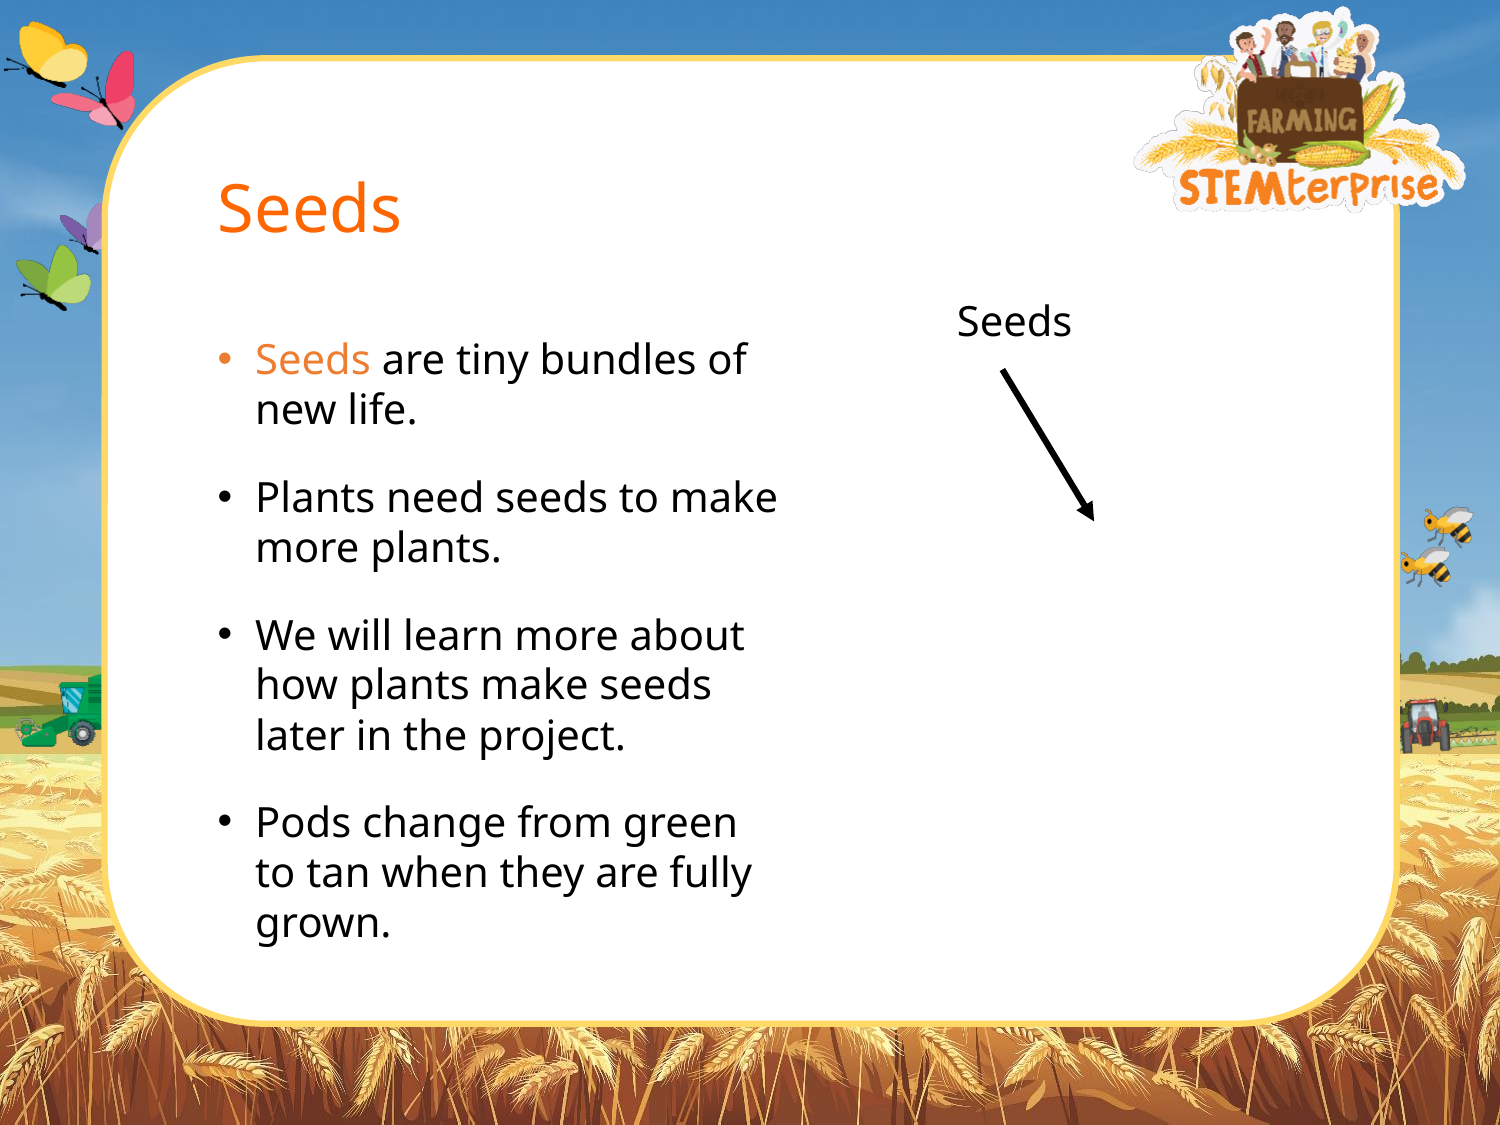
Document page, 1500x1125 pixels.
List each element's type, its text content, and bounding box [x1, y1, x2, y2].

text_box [1002, 369, 1095, 522]
list Seeds are tiny bundles of new life. Plants need seeds to make more plants. We will learn more about how plants make seeds later in the project. Pods change from green to tan when they are fully grown. [202, 325, 797, 824]
text_box Seeds [941, 293, 987, 358]
picture [0, 0, 1500, 1125]
title Seeds [202, 144, 1176, 277]
